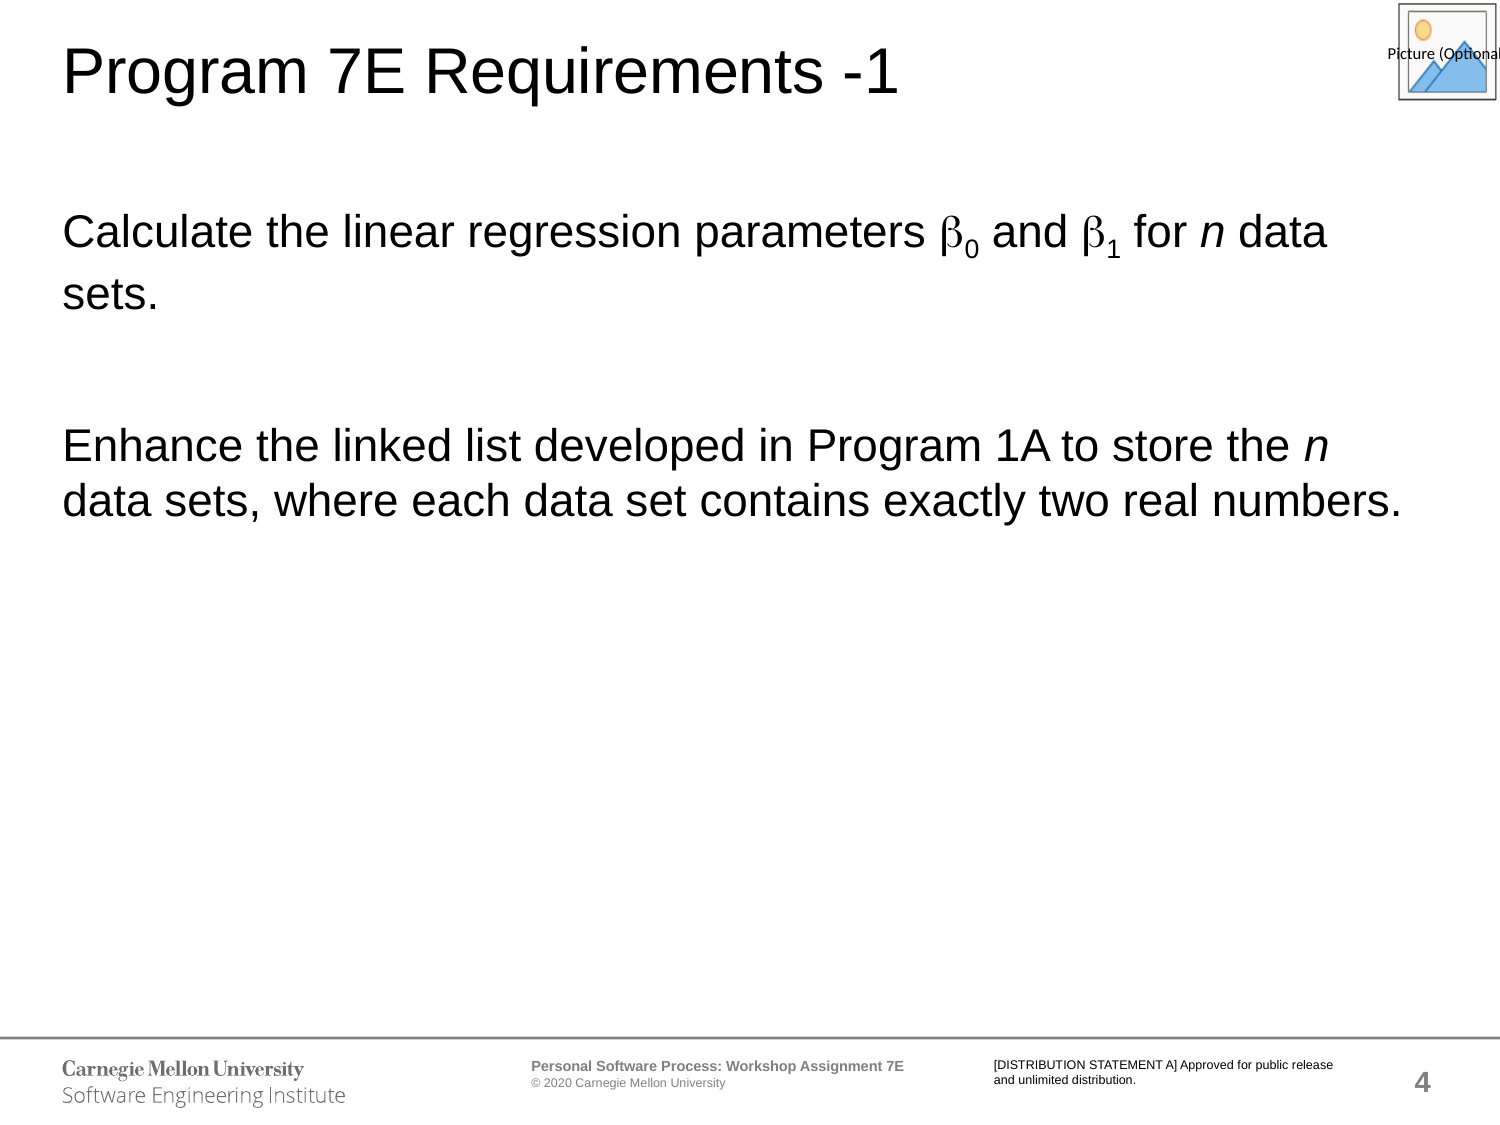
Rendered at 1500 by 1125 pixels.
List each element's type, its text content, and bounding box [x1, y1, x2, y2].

list Calculate the linear regression parameters b0 and b1 for n data sets. Enhance the linked list developed in Program 1A to store the n data sets, where each data set contains exactly two real numbers. [62, 201, 1431, 1000]
title Program 7E Requirements -1 [62, 37, 1338, 182]
picture [1394, 0, 1500, 105]
